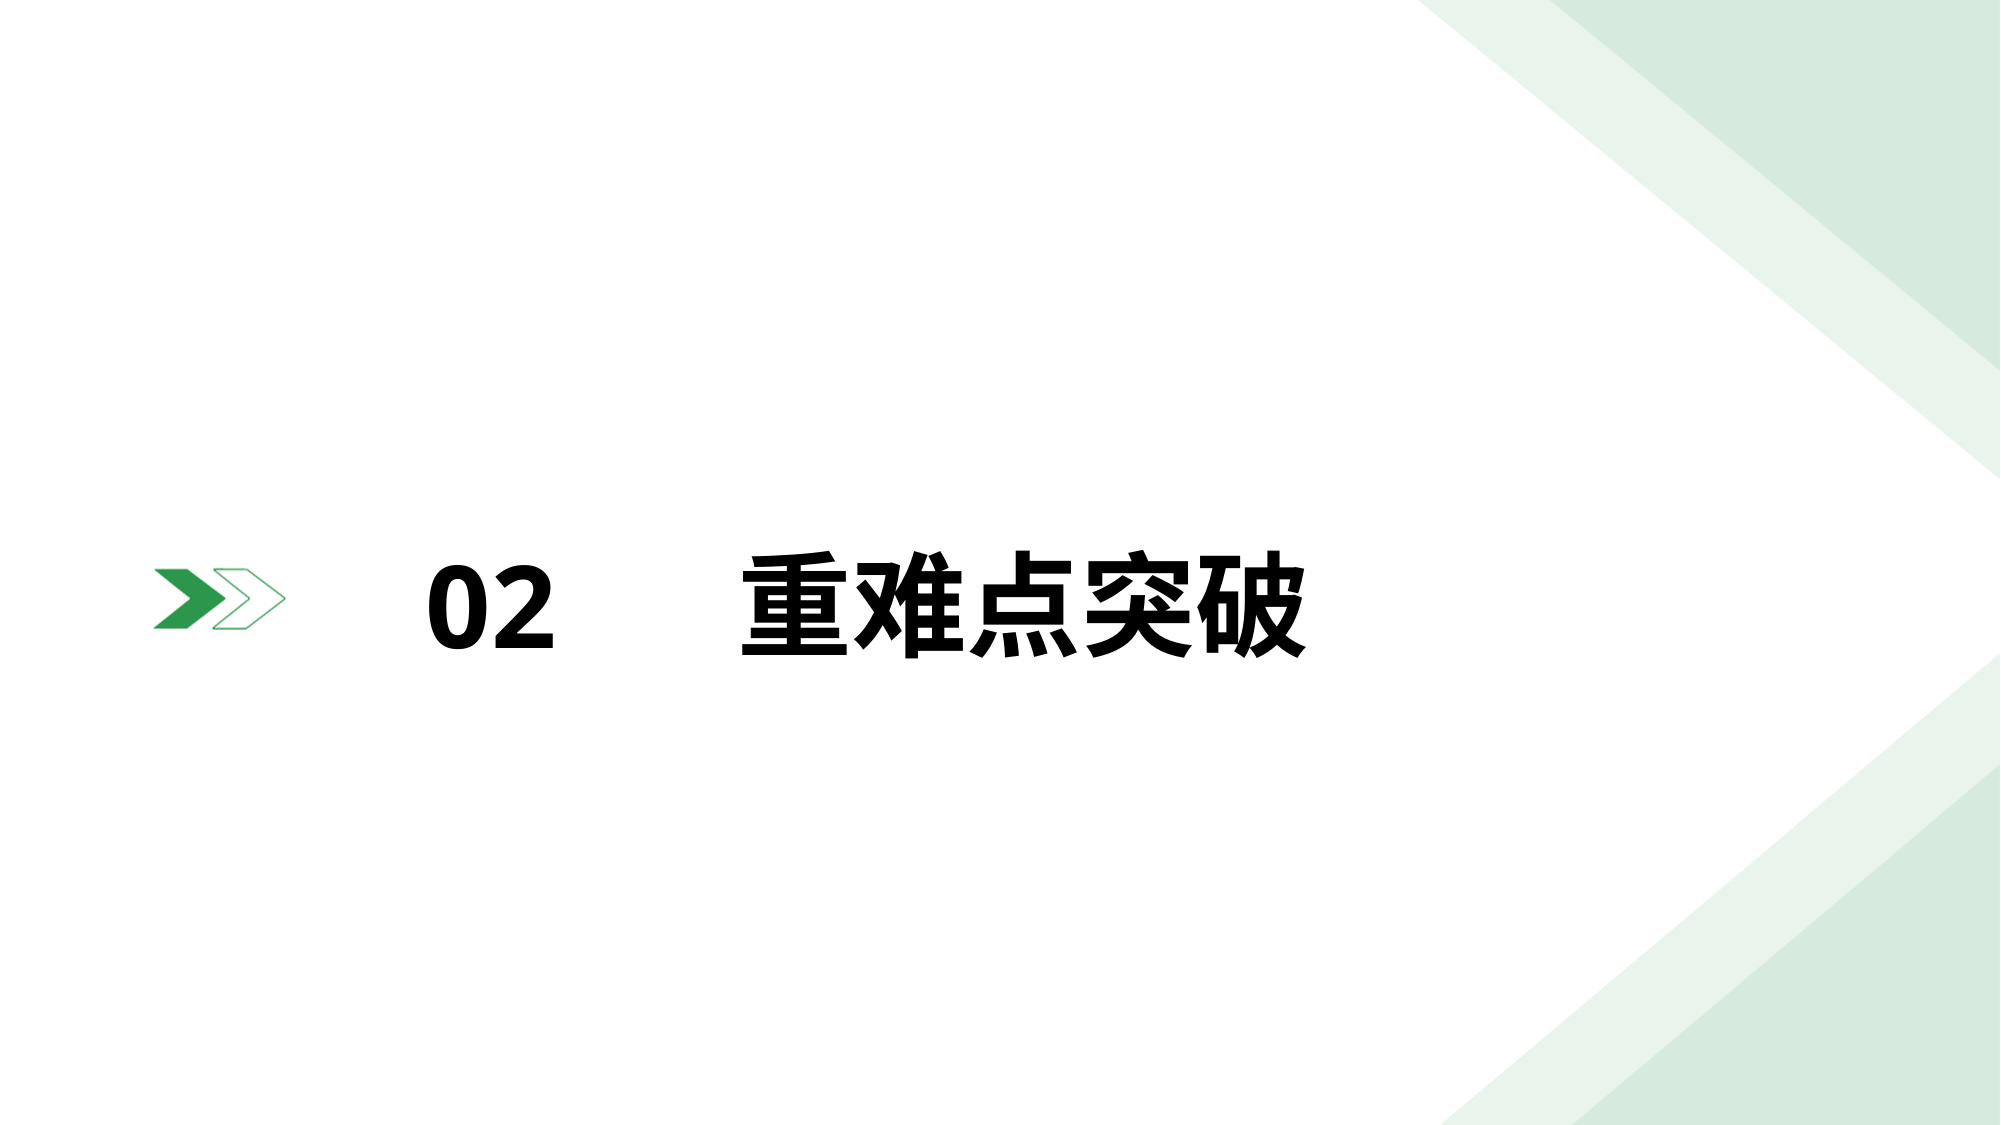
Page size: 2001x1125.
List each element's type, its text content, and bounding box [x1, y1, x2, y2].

text_box 重难点突破 [738, 518, 1970, 686]
text_box 02 [323, 518, 659, 686]
picture [0, 0, 2000, 1125]
